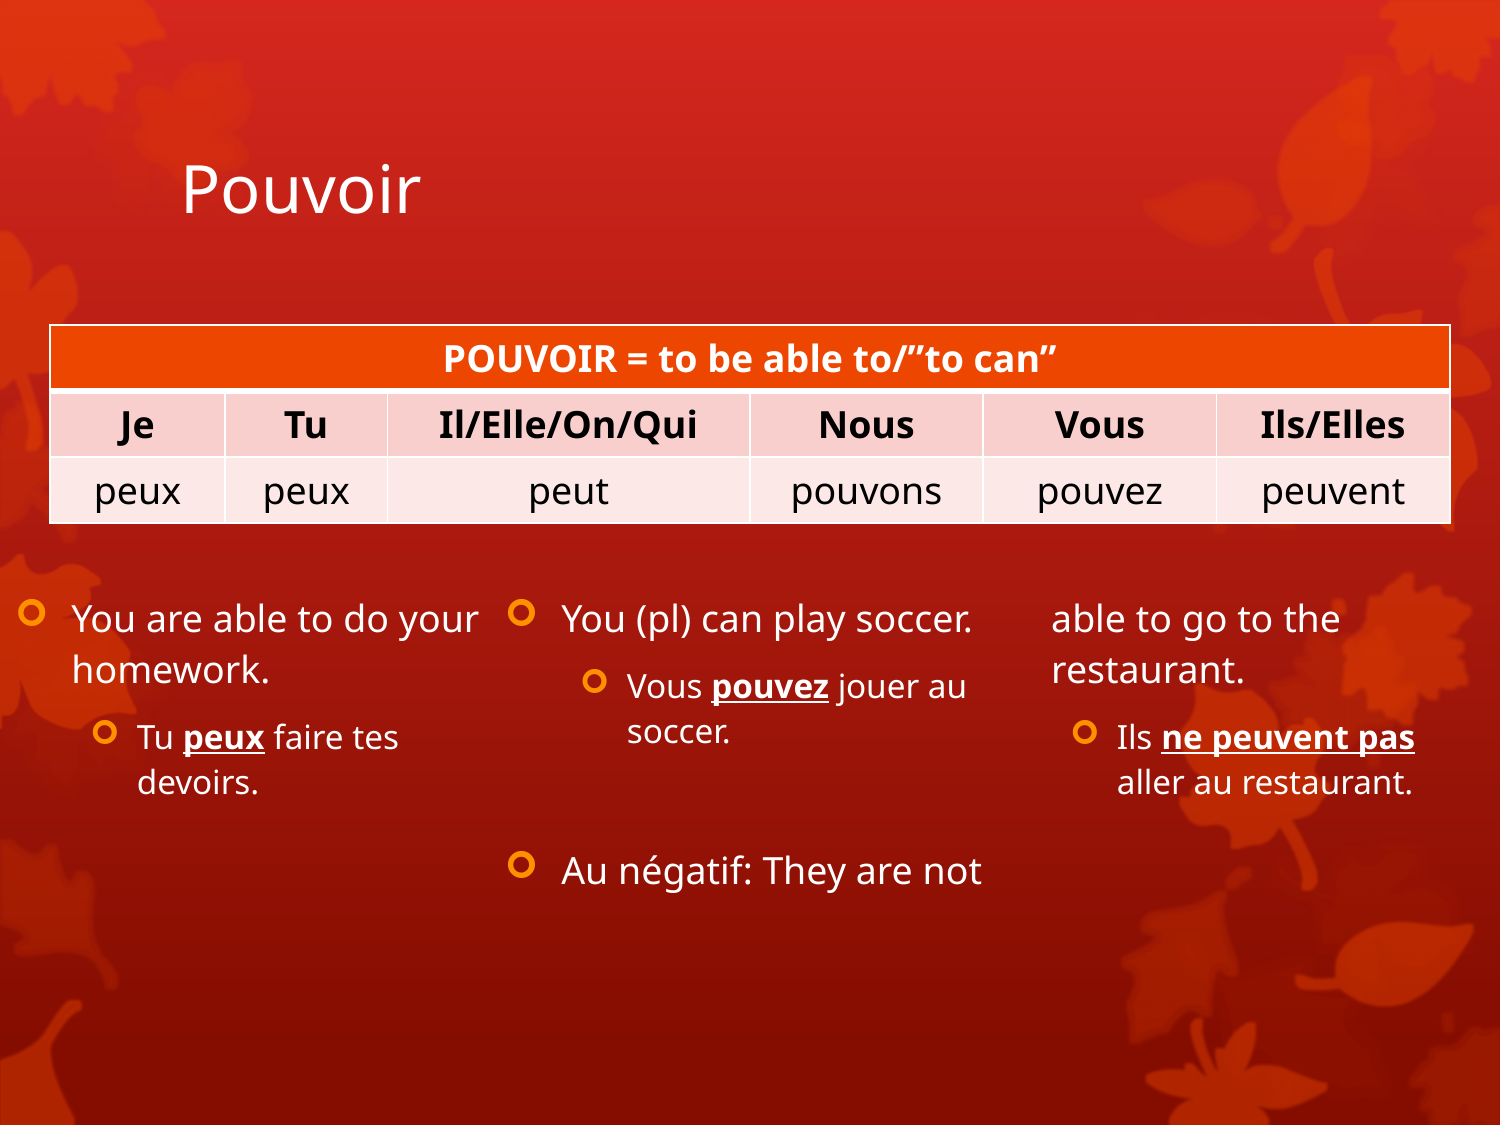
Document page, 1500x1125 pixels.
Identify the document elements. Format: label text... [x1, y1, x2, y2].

table_cell Ils/Elles [1217, 394, 1449, 456]
table_cell pouvez [984, 458, 1216, 522]
title Pouvoir [165, 110, 1334, 263]
table_cell peuvent [1217, 458, 1449, 522]
table_cell Je [51, 394, 224, 456]
table_cell Nous [751, 394, 982, 456]
table_cell peux [51, 458, 224, 522]
table_cell pouvons [751, 458, 982, 522]
table_cell Vous [984, 394, 1216, 456]
table_header POUVOIR = to be able to/”to can” [51, 326, 1449, 388]
table_cell Il/Elle/On/Qui [388, 394, 749, 456]
list You are able to do your homework. Tu peux faire tes devoirs. You (pl) can play soccer. Vous pouvez jouer au soccer. Au négatif: They are not able to go to the restaurant. Ils ne peuvent pas aller au restaurant. [0, 575, 1500, 913]
table_cell peut [388, 458, 749, 522]
table_cell Tu [226, 394, 387, 456]
table_cell peux [226, 458, 387, 522]
